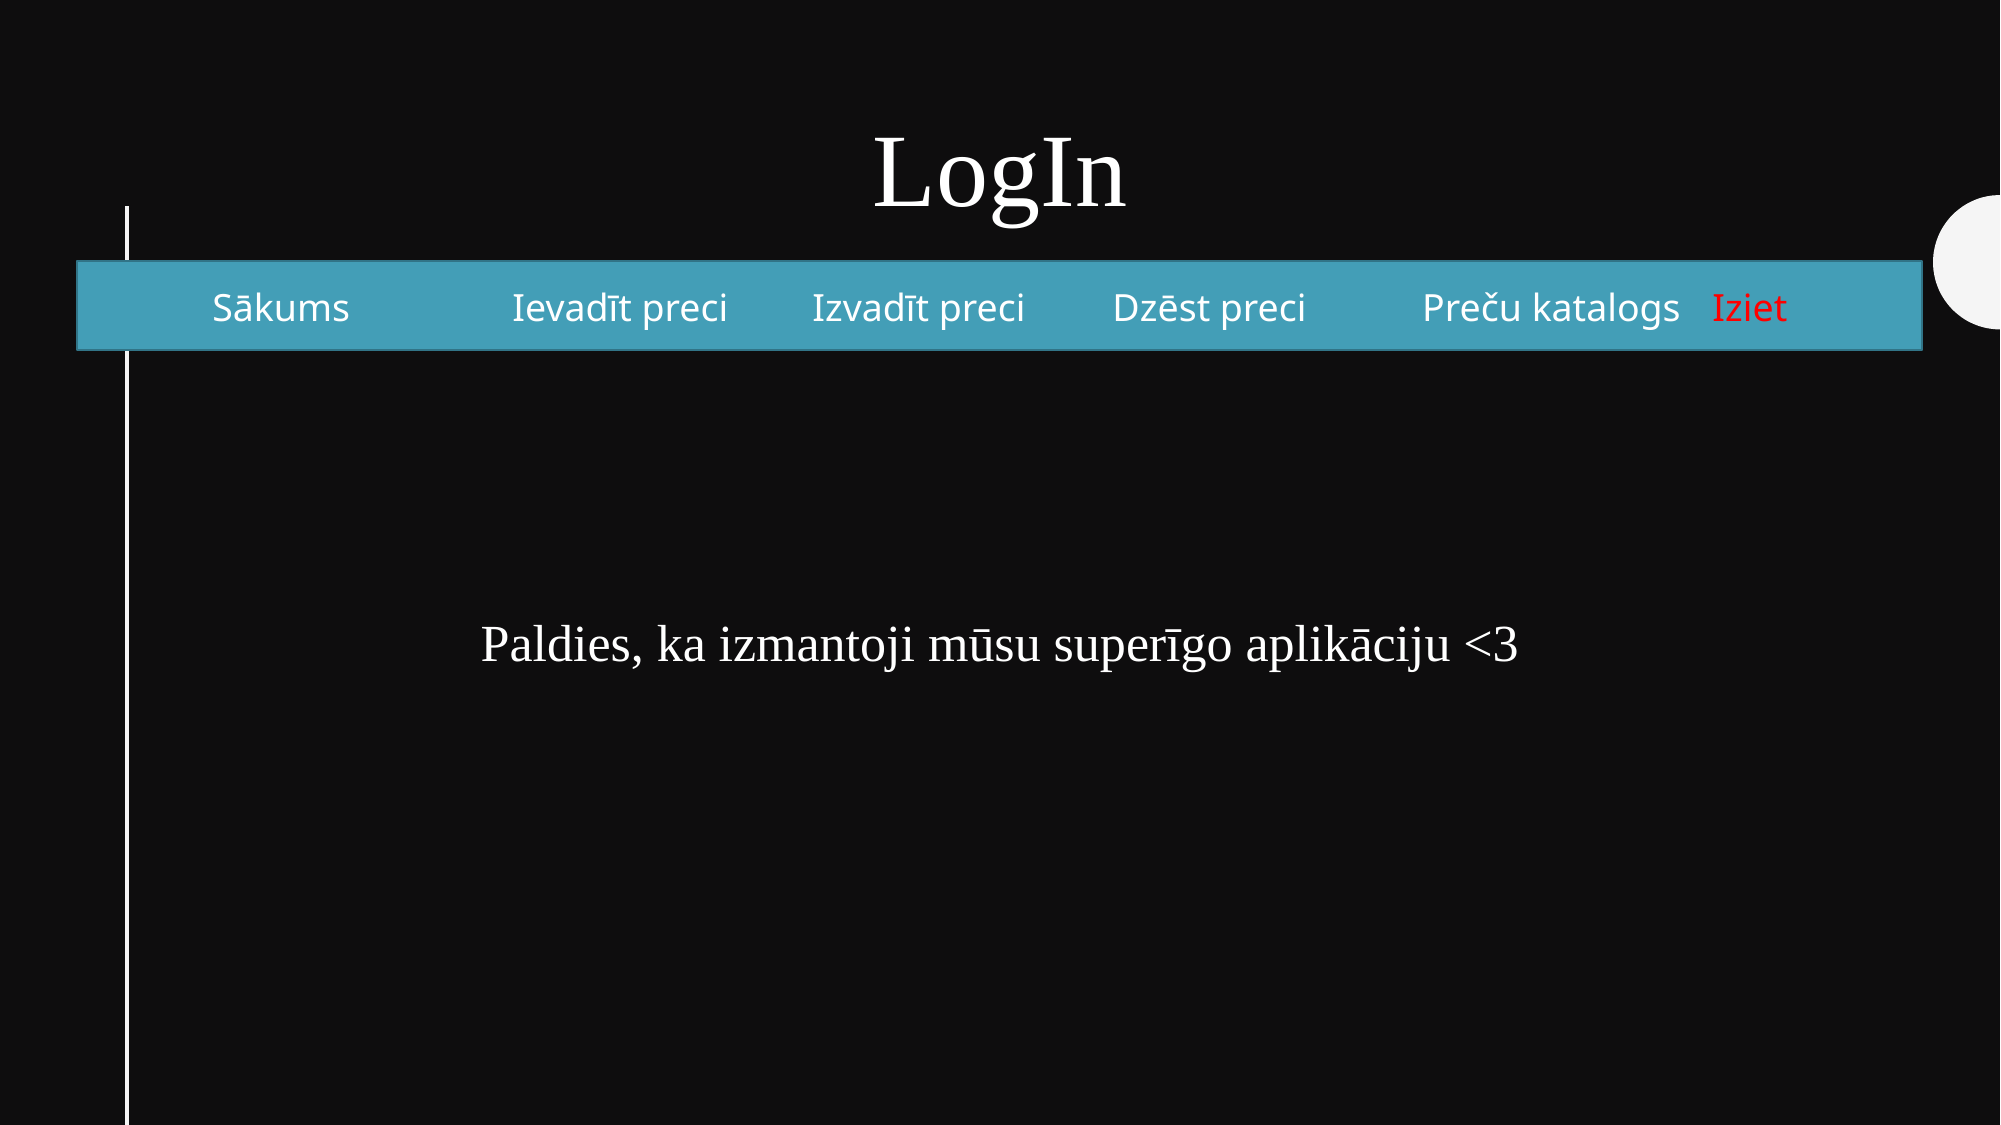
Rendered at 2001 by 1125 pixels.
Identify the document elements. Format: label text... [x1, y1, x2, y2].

text_box Sākums Ievadīt preci Izvadīt preci Dzēst preci Preču katalogs Iziet [76, 260, 1923, 351]
text_box LogIn [0, 95, 2000, 236]
text_box Paldies, ka izmantoji mūsu superīgo aplikāciju <3 [0, 601, 2000, 679]
